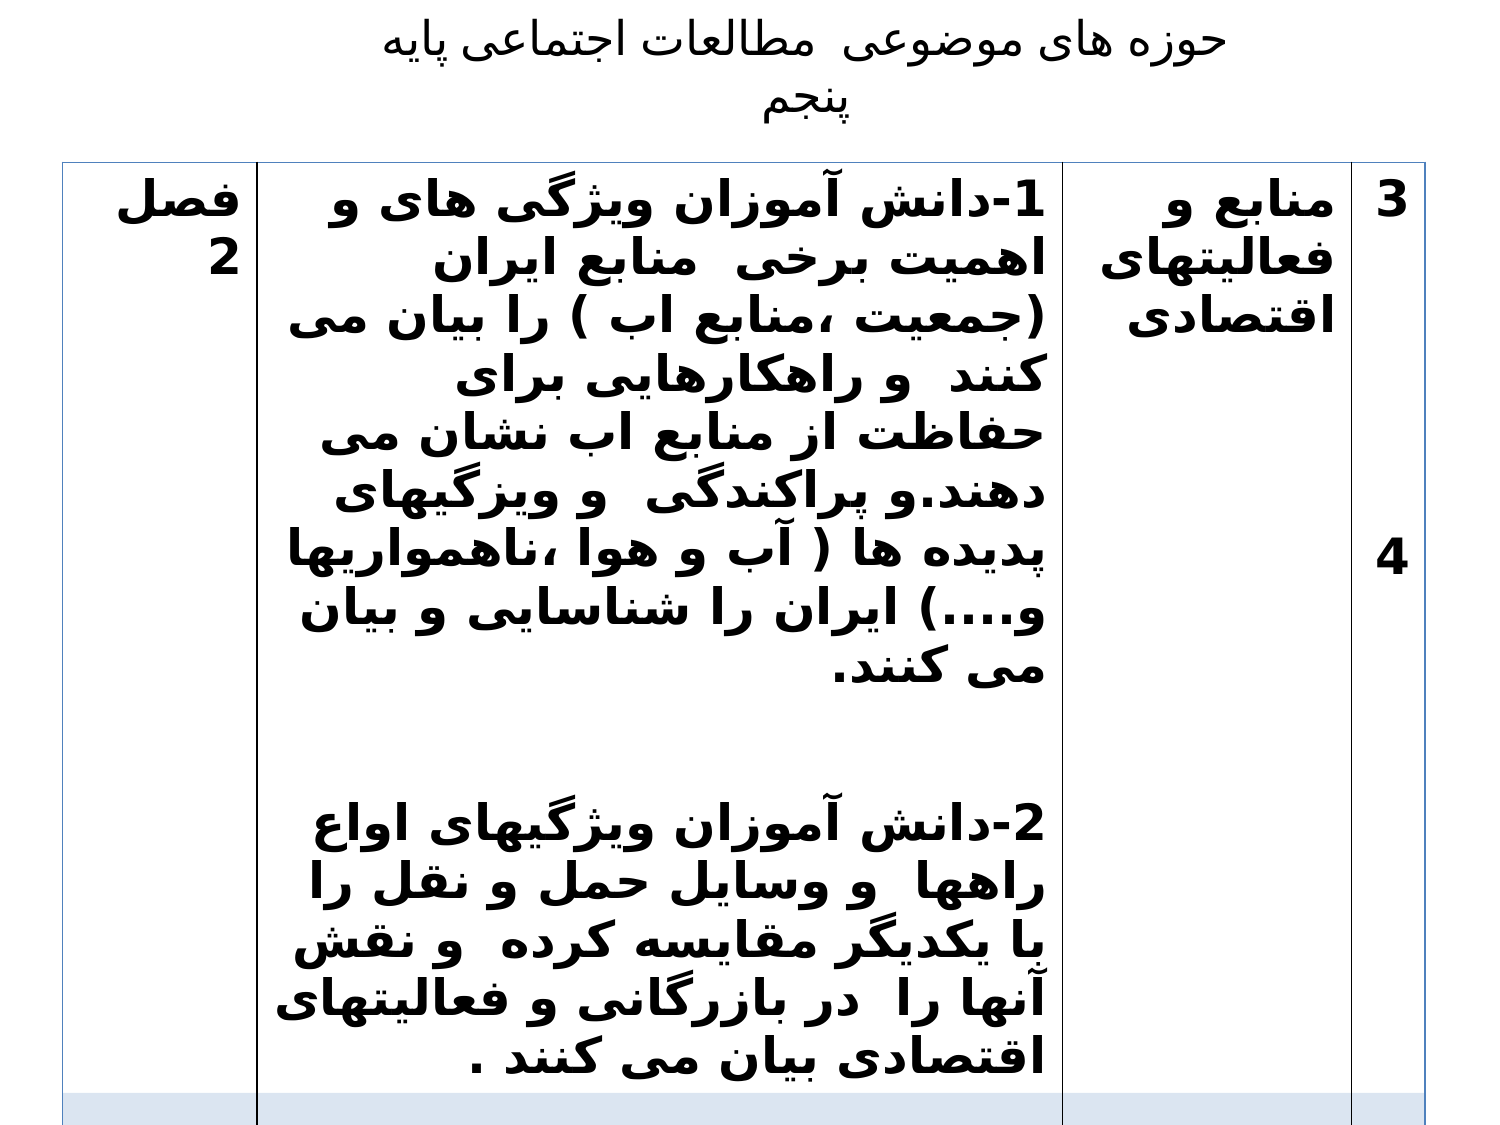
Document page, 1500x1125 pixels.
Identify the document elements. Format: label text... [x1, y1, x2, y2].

table_cell [1063, 1093, 1351, 1125]
title حوزه های موضوعی مطالعات اجتماعی پایه پنجم [324, 0, 1288, 130]
table_cell [258, 1093, 1062, 1125]
table_cell [63, 1093, 256, 1125]
table_header 1-دانش آموزان ویژگی های و اهمیت برخی منابع ایران (جمعیت ،منابع اب ) را بیان می کنند و راهکارهایی برای حفاظت از منابع اب نشان می دهند.و پراکندگی و ویزگیهای پدیده ها ( آب و هوا ،ناهمواریها و....) ایران را شناسایی و بیان می کنند. 2-دانش آموزان ویژگیهای اواع راهها و وسایل حمل و نقل را با یکدیگر مقایسه کرده و نقش آنها را در بازرگانی و فعالیتهای اقتصادی بیان می کنند . [258, 163, 1062, 1093]
table_header فصل 2 [63, 163, 256, 1093]
table_header منابع و فعالیتهای اقتصادی [1063, 163, 1351, 1093]
table_cell [1352, 1093, 1424, 1125]
table_header 3 4 [1352, 163, 1424, 1093]
